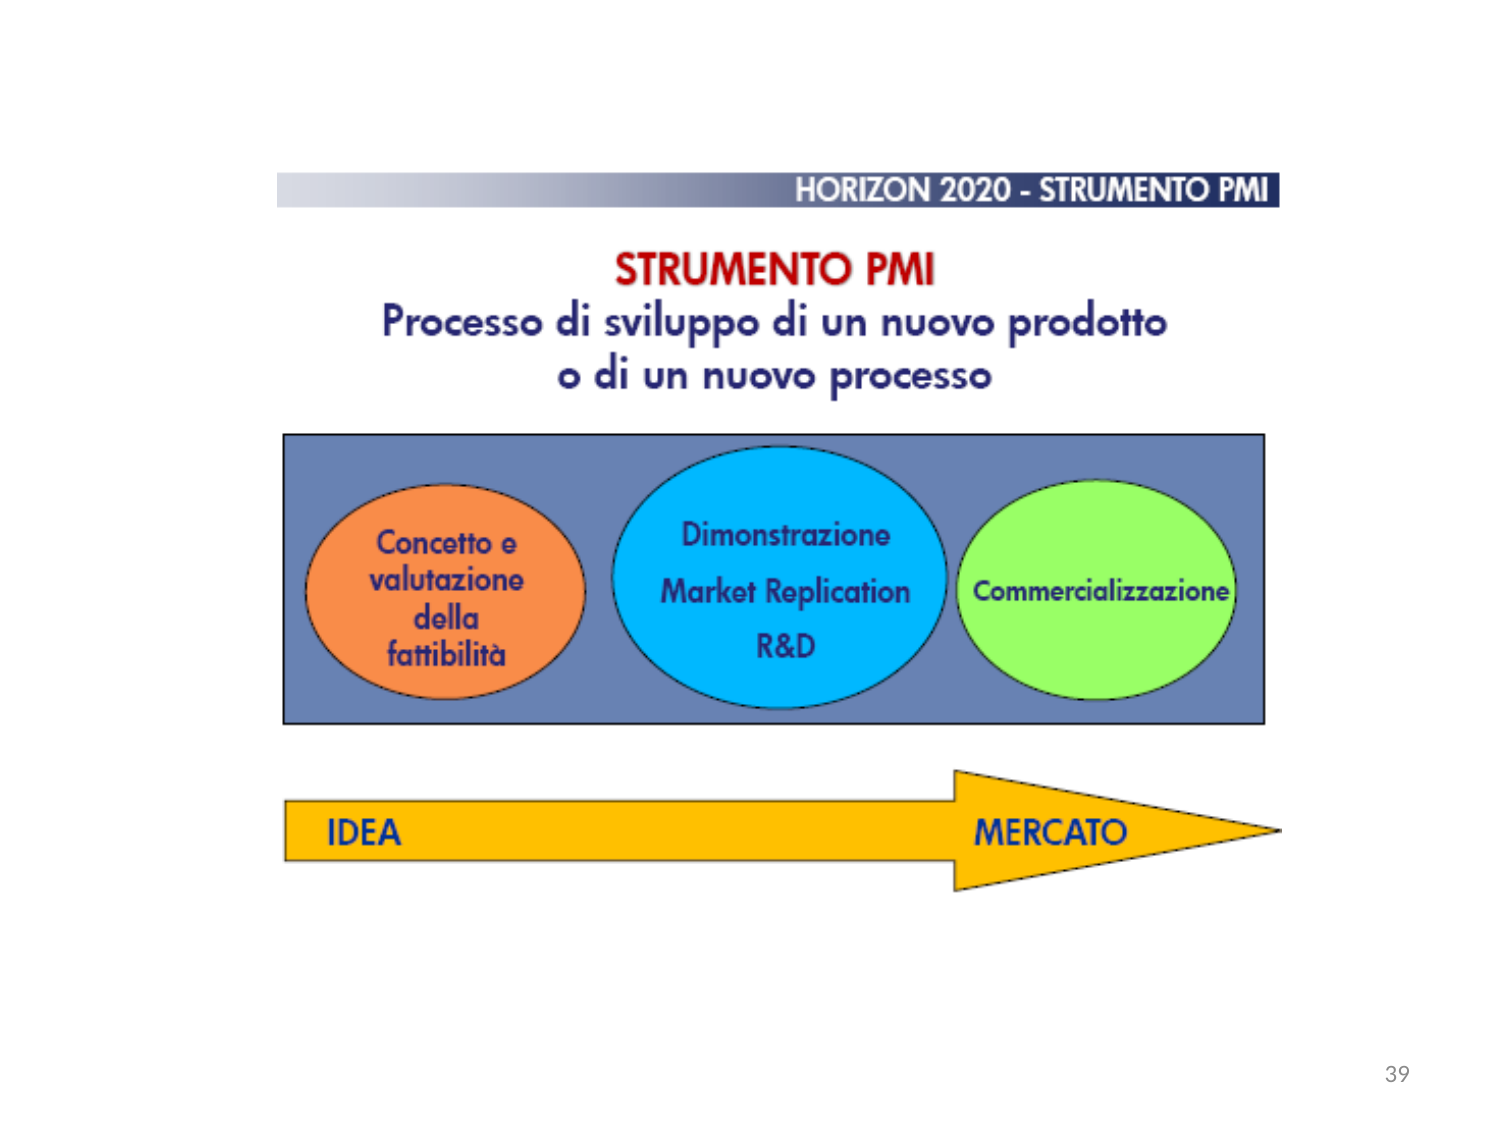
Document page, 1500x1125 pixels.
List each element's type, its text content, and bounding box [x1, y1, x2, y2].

picture [277, 161, 1282, 920]
slide_number 39 [1074, 1042, 1425, 1103]
